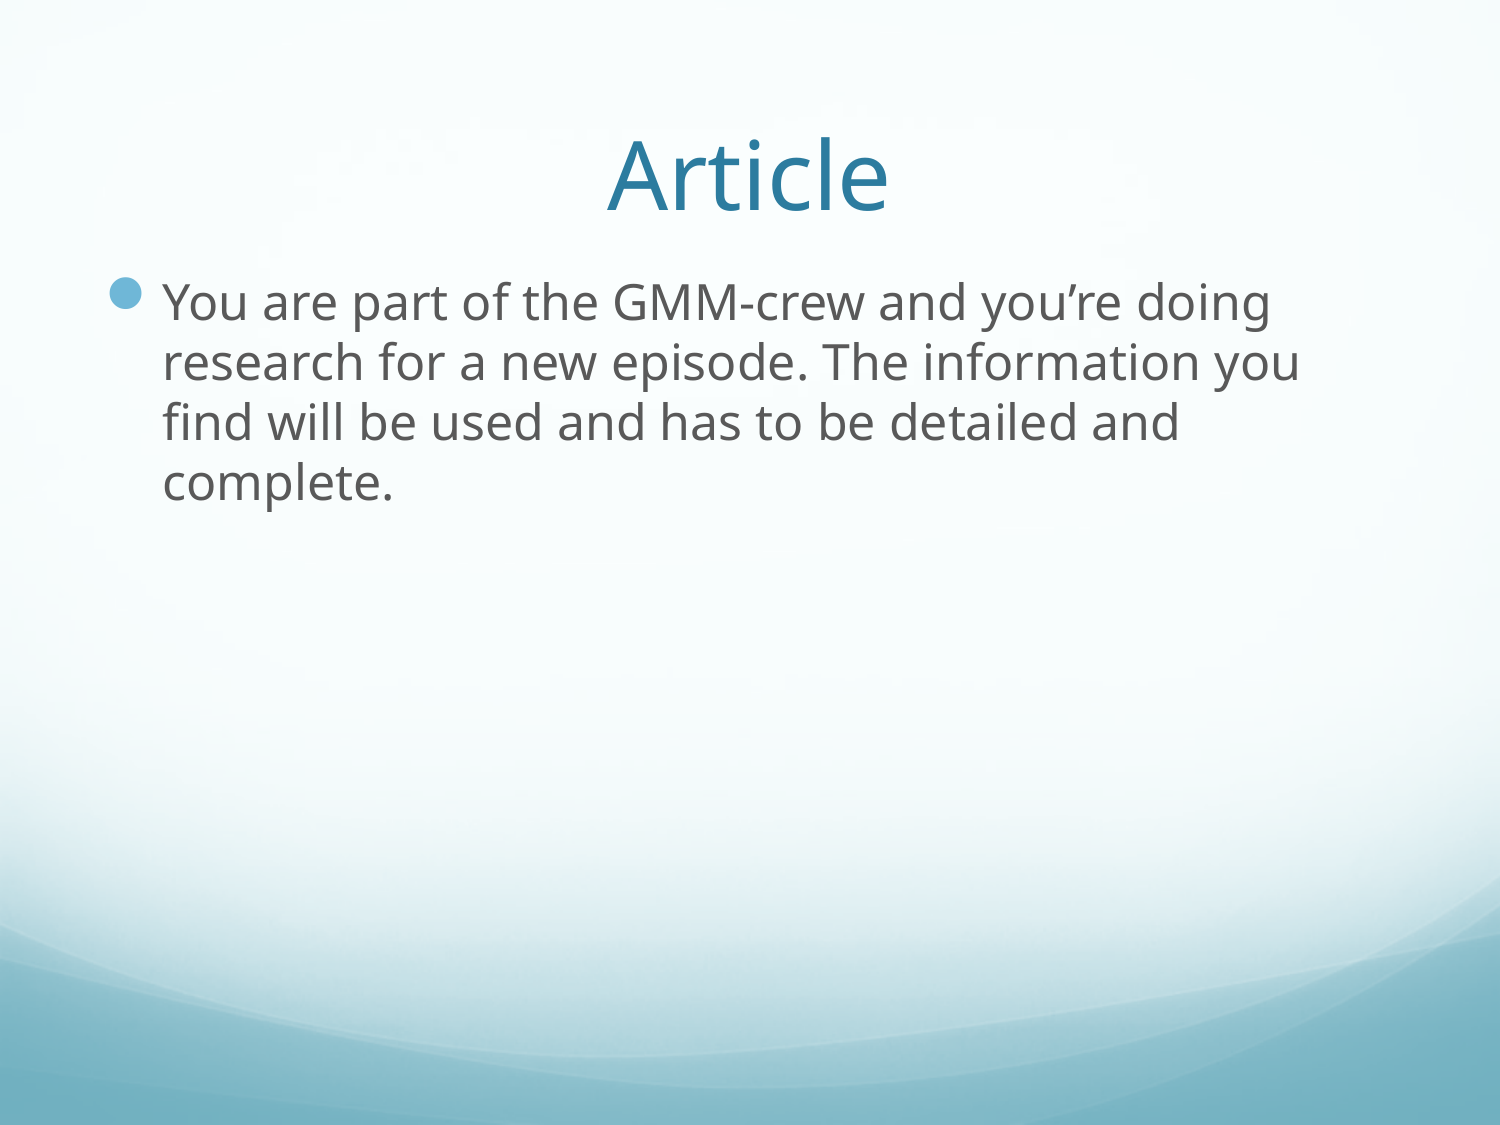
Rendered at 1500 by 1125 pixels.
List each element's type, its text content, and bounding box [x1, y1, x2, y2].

title Article [90, 17, 1410, 237]
list You are part of the GMM-crew and you’re doing research for a new episode. The information you find will be used and has to be detailed and complete. [90, 262, 1410, 975]
